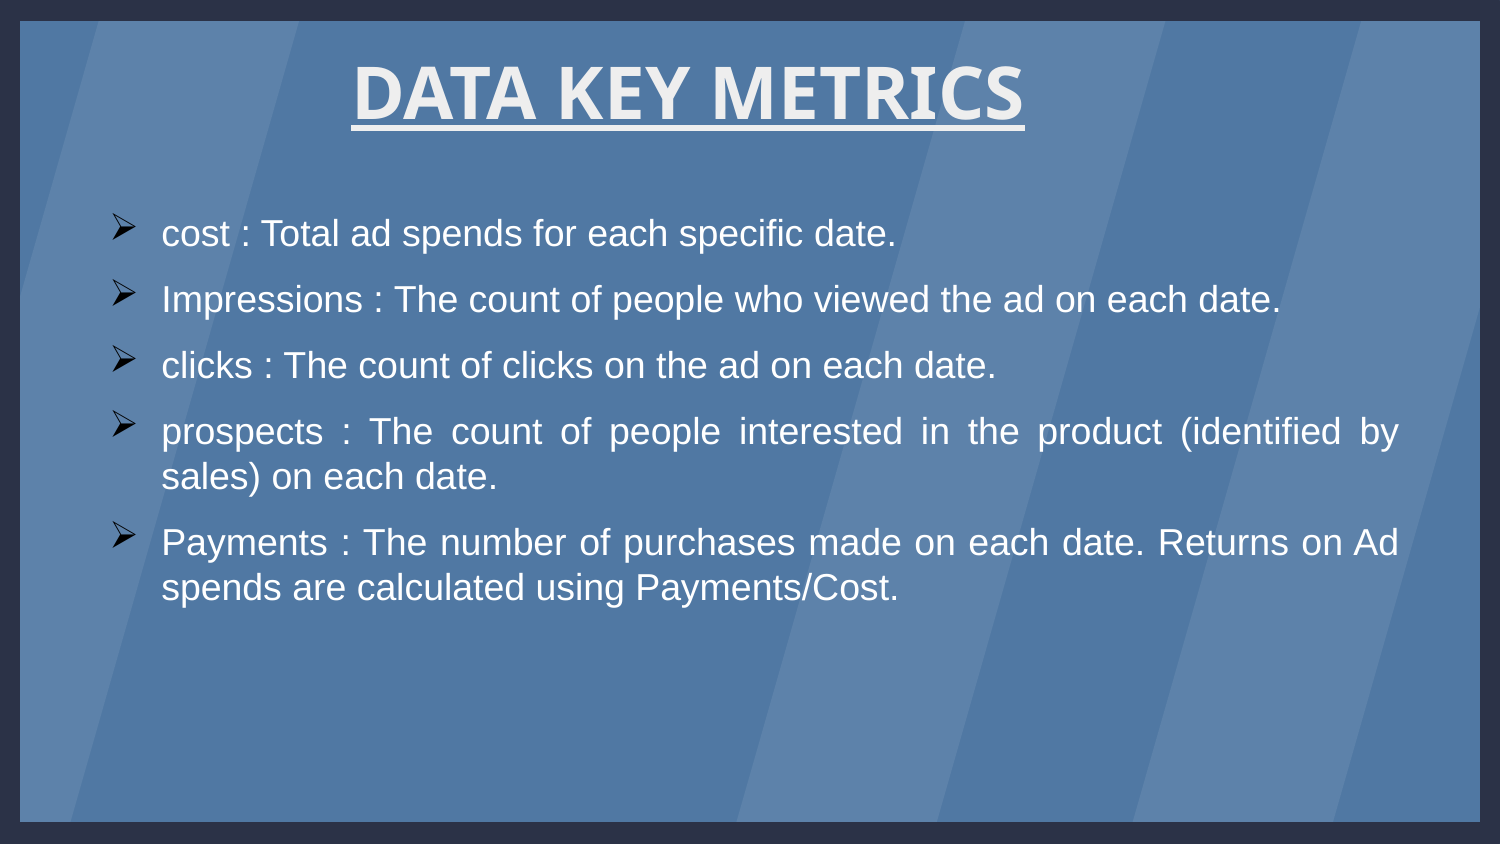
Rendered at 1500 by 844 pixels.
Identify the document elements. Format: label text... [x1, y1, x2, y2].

title DATA KEY METRICS [286, 31, 1091, 126]
text_box cost : Total ad spends for each specific date. Impressions : The count of people who viewed the ad on each date. clicks : The count of clicks on the ad on each date. prospects : The count of people interested in the product (identified by sales) on each date. Payments : The number of purchases made on each date. Returns on Ad spends are calculated using Payments/Cost. [71, 194, 1415, 646]
